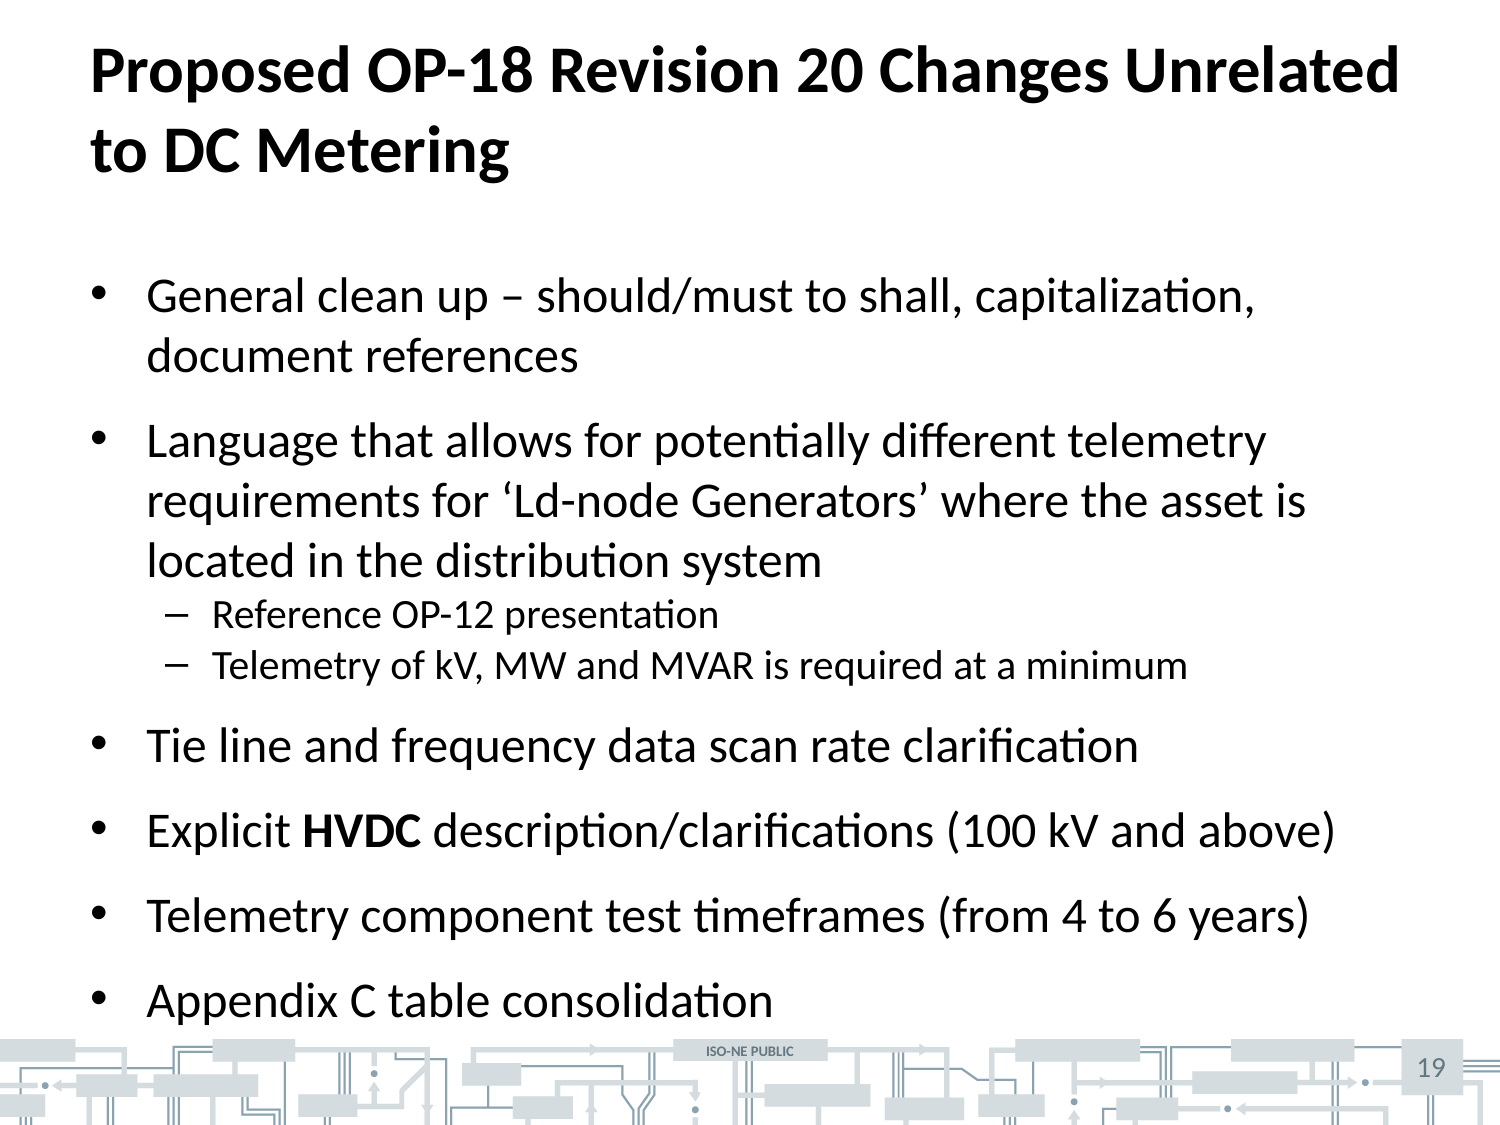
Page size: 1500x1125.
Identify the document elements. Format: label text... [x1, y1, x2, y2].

slide_number 19 [1400, 1044, 1463, 1088]
list General clean up – should/must to shall, capitalization, document references Language that allows for potentially different telemetry requirements for ‘Ld-node Generators’ where the asset is located in the distribution system Reference OP-12 presentation Telemetry of kV, MW and MVAR is required at a minimum Tie line and frequency data scan rate clarification Explicit HVDC description/clarifications (100 kV and above) Telemetry component test timeframes (from 4 to 6 years) Appendix C table consolidation [75, 254, 1425, 1045]
title Proposed OP-18 Revision 20 Changes Unrelated to DC Metering [75, 12, 1425, 200]
picture [0, 1031, 1500, 1125]
